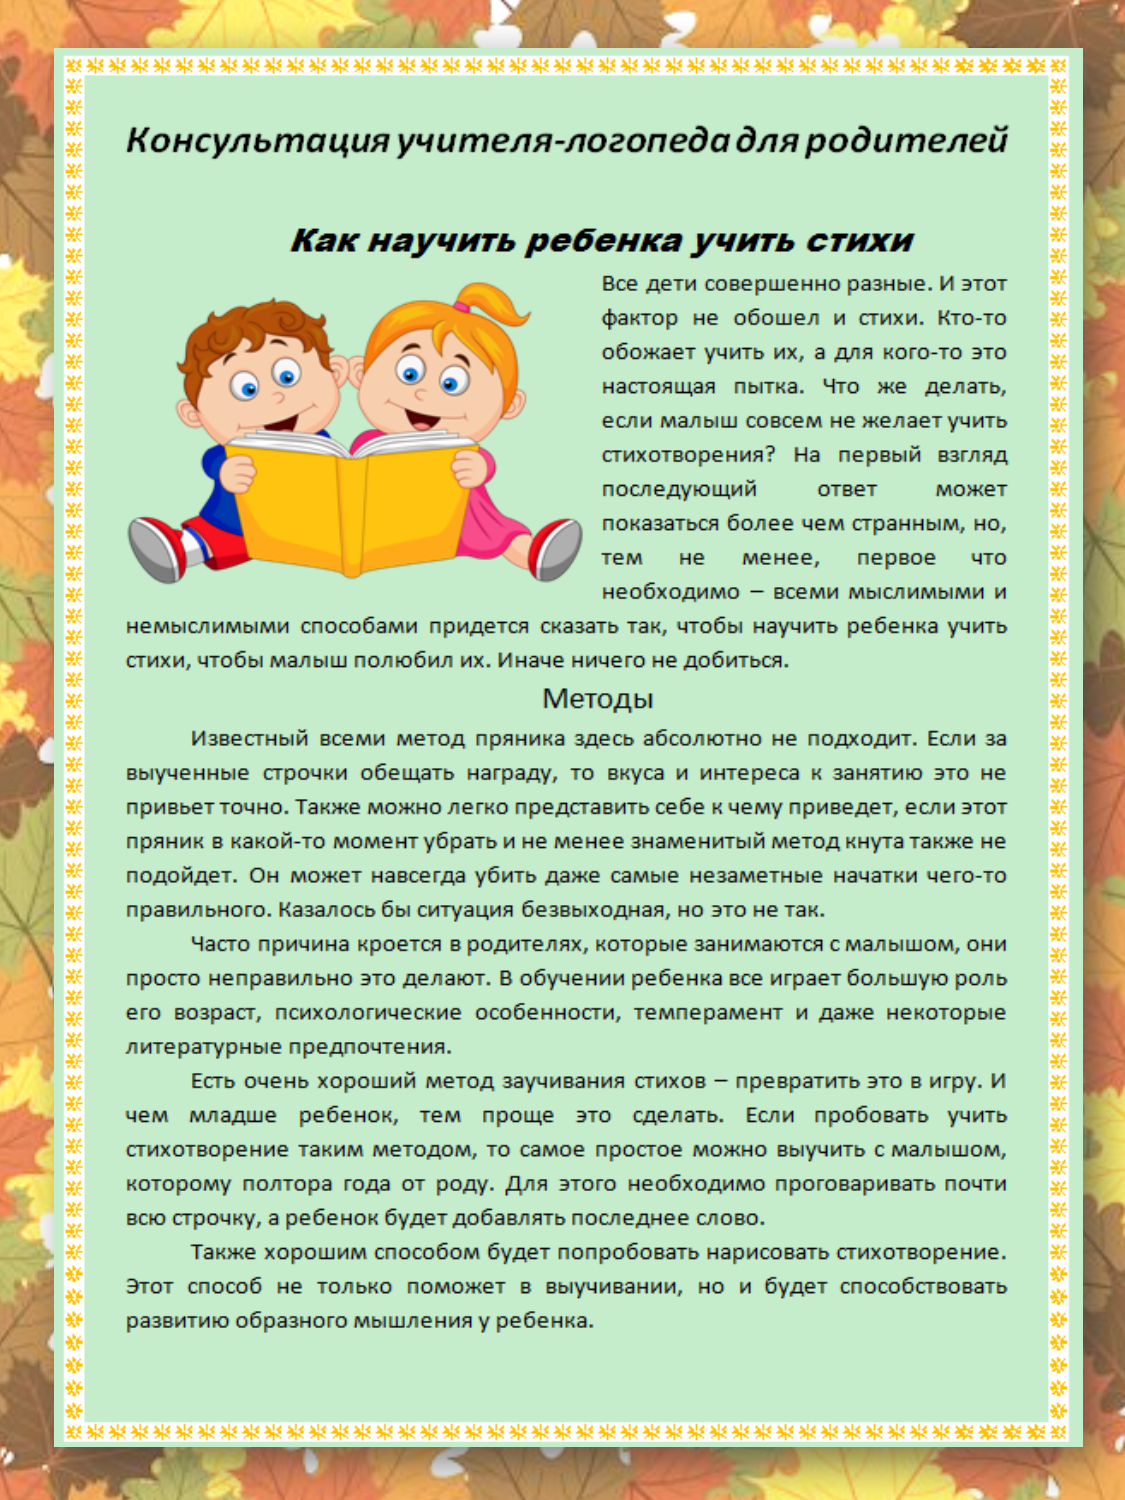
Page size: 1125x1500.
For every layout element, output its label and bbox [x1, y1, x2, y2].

text_box [0, 0, 1125, 1500]
